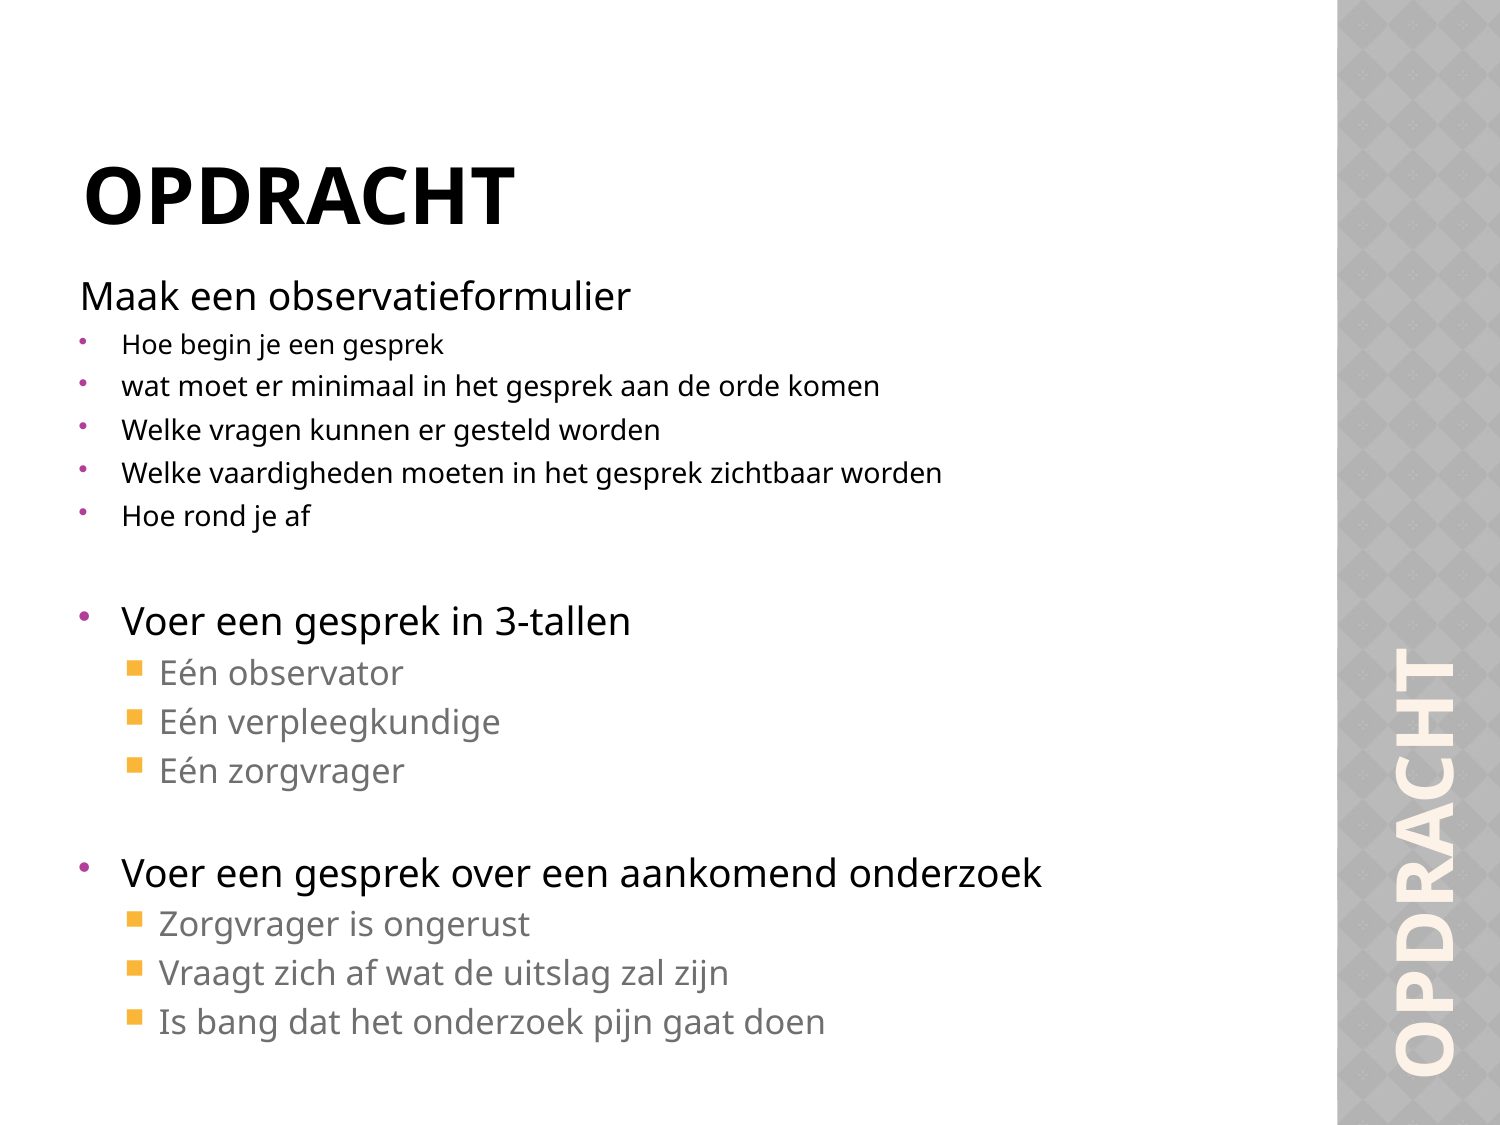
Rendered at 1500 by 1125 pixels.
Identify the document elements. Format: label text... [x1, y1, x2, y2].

list Maak een observatieformulier Hoe begin je een gesprek wat moet er minimaal in het gesprek aan de orde komen Welke vragen kunnen er gesteld worden Welke vaardigheden moeten in het gesprek zichtbaar worden Hoe rond je af Voer een gesprek in 3-tallen Eén observator Eén verpleegkundige Eén zorgvrager Voer een gesprek over een aankomend onderzoek Zorgvrager is ongerust Vraagt zich af wat de uitslag zal zijn Is bang dat het onderzoek pijn gaat doen [64, 264, 1355, 1059]
title opdracht [75, 52, 1263, 240]
text_box opdracht [1364, 586, 1469, 1089]
